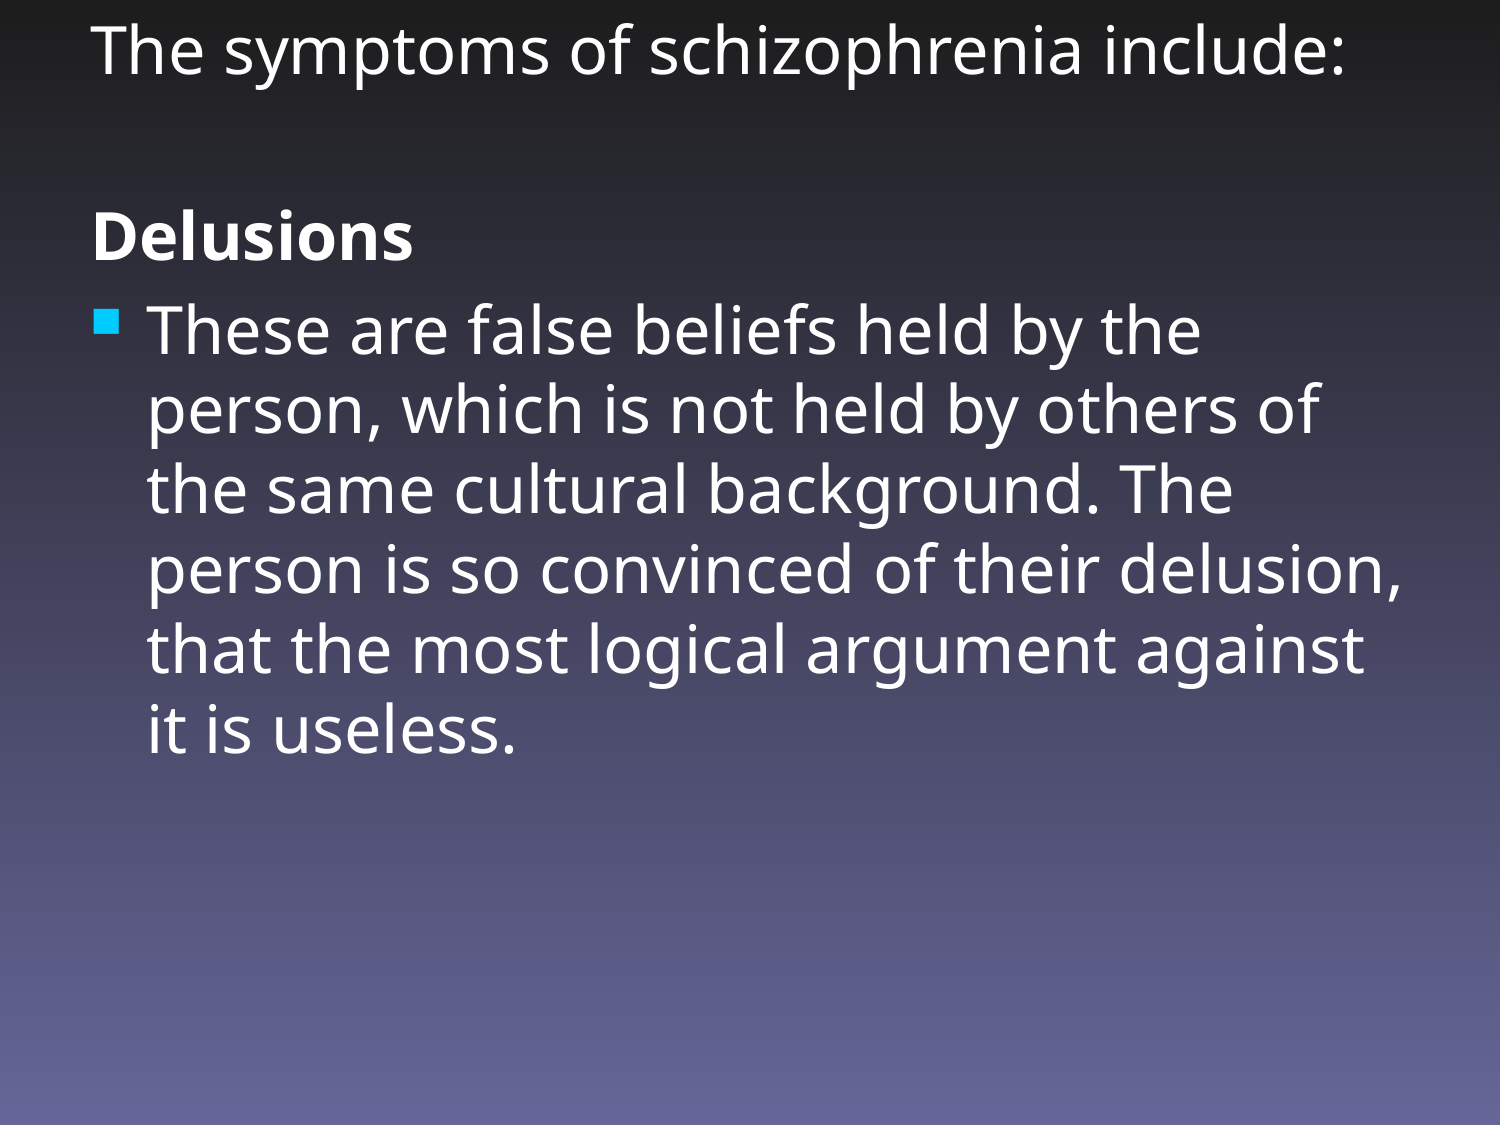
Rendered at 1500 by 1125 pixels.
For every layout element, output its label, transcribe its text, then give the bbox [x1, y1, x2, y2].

list The symptoms of schizophrenia include: Delusions These are false beliefs held by the person, which is not held by others of the same cultural background. The person is so convinced of their delusion, that the most logical argument against it is useless. [74, 0, 1426, 1125]
